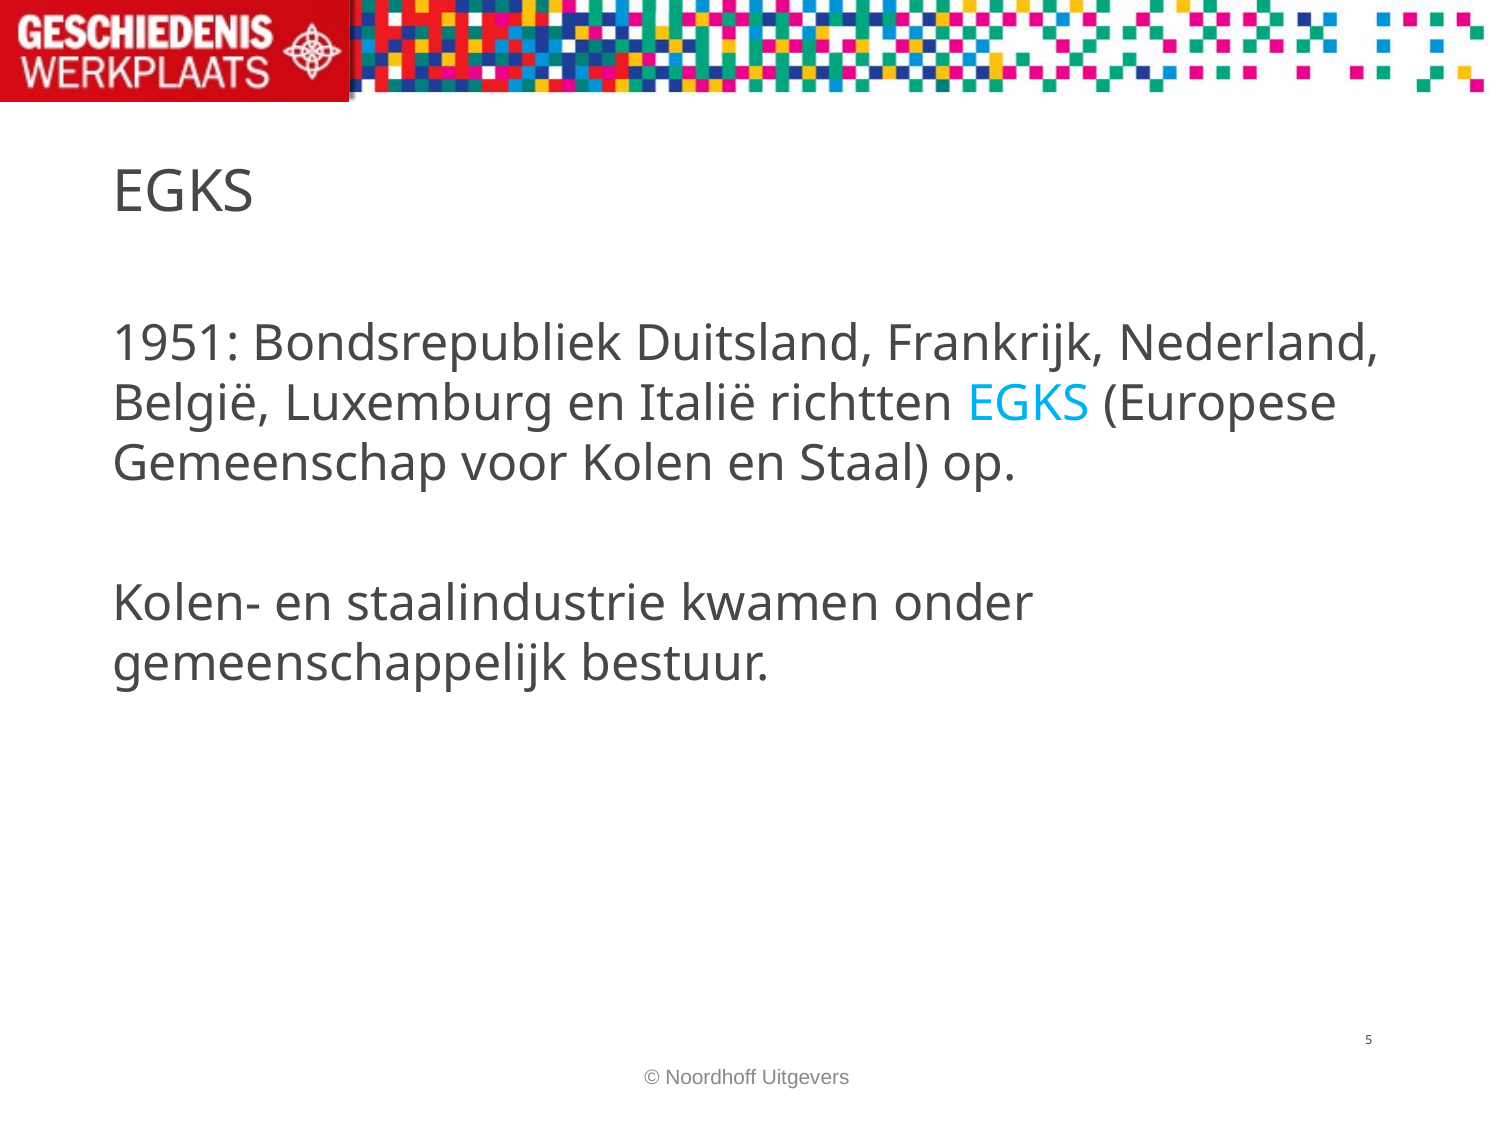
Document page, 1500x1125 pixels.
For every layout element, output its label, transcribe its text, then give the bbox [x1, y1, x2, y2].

picture [0, 0, 1500, 1125]
slide_number 5 [1325, 1025, 1388, 1063]
title EGKS [112, 145, 1401, 256]
list 1951: Bondsrepubliek Duitsland, Frankrijk, Nederland, België, Luxemburg en Italië richtten EGKS (Europese Gemeenschap voor Kolen en Staal) op. Kolen- en staalindustrie kwamen onder gemeenschappelijk bestuur. [112, 302, 1409, 988]
text_box © Noordhoff Uitgevers [512, 1045, 988, 1106]
